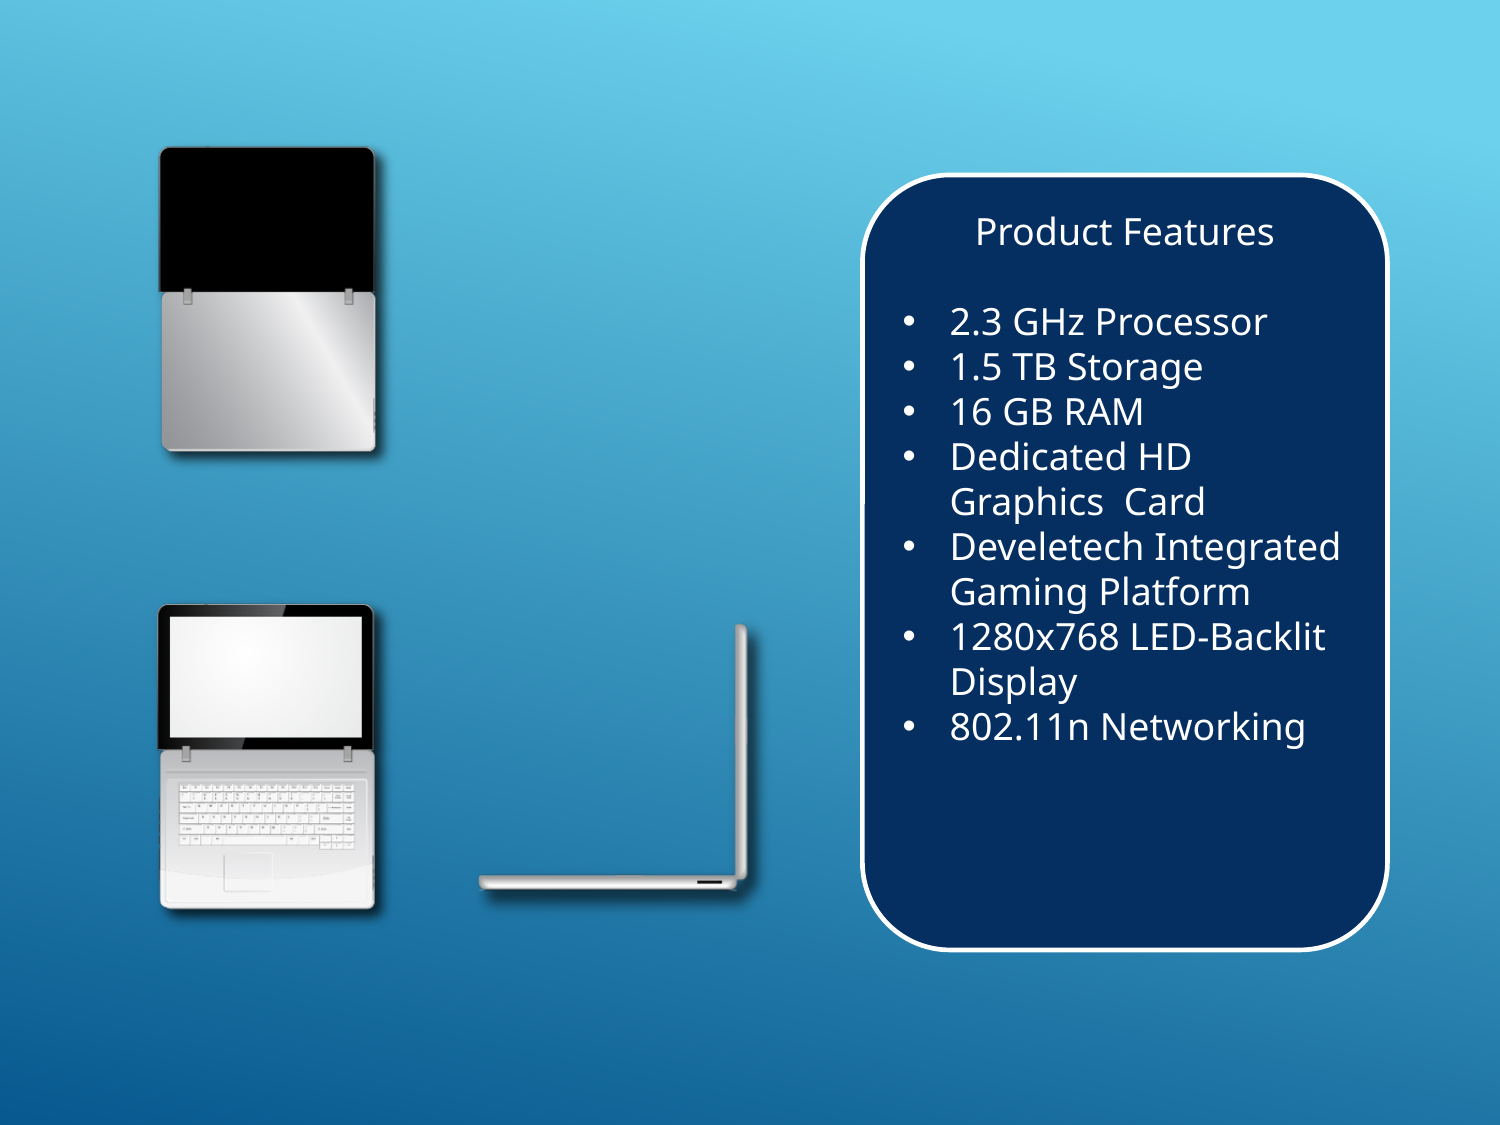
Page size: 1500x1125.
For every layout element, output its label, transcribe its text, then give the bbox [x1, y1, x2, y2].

text_box Product Features 2.3 GHz Processor 1.5 TB Storage 16 GB RAM Dedicated HD Graphics Card Develetech Integrated Gaming Platform 1280x768 LED-Backlit Display 802.11n Networking [860, 172, 1390, 953]
picture [149, 137, 400, 476]
picture [80, 559, 775, 977]
